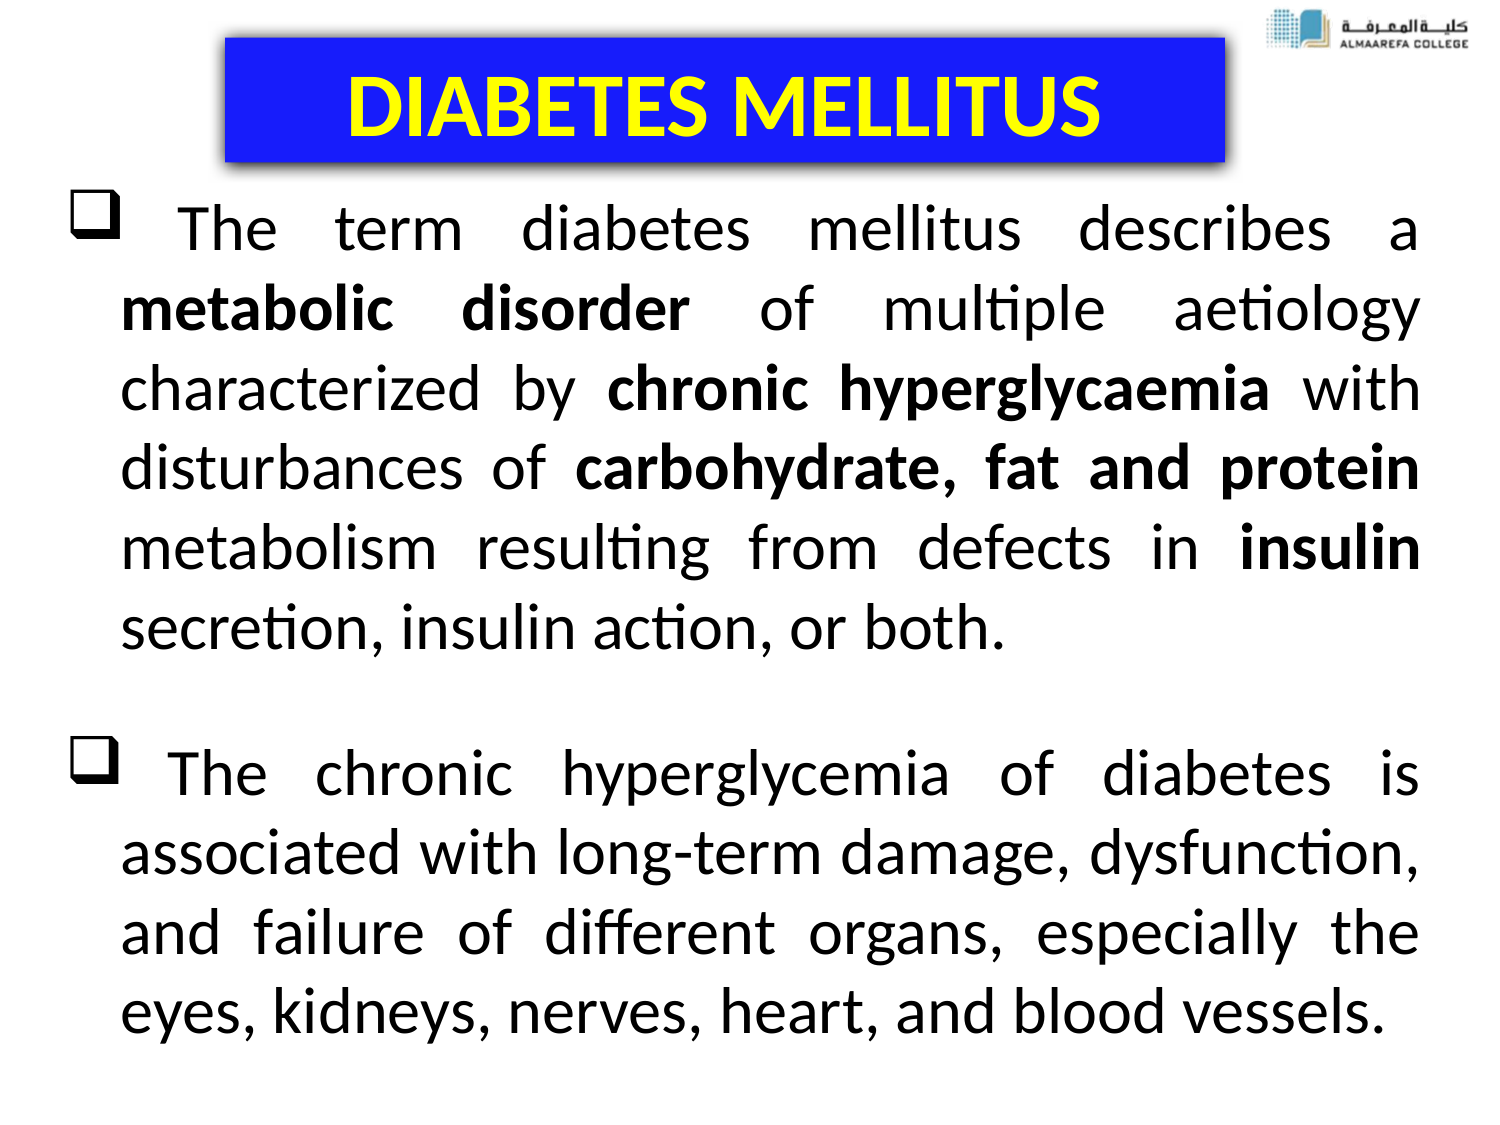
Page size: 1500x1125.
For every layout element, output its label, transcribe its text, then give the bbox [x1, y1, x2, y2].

list The term diabetes mellitus describes a metabolic disorder of multiple aetiology characterized by chronic hyperglycaemia with disturbances of carbohydrate, fat and protein metabolism resulting from defects in insulin secretion, insulin action, or both. The chronic hyperglycemia of diabetes is associated with long-term damage, dysfunction, and failure of different organs, especially the eyes, kidneys, nerves, heart, and blood vessels. [50, 174, 1438, 1125]
title DIABETES MELLITUS [225, 37, 1225, 163]
picture [1262, 0, 1473, 65]
